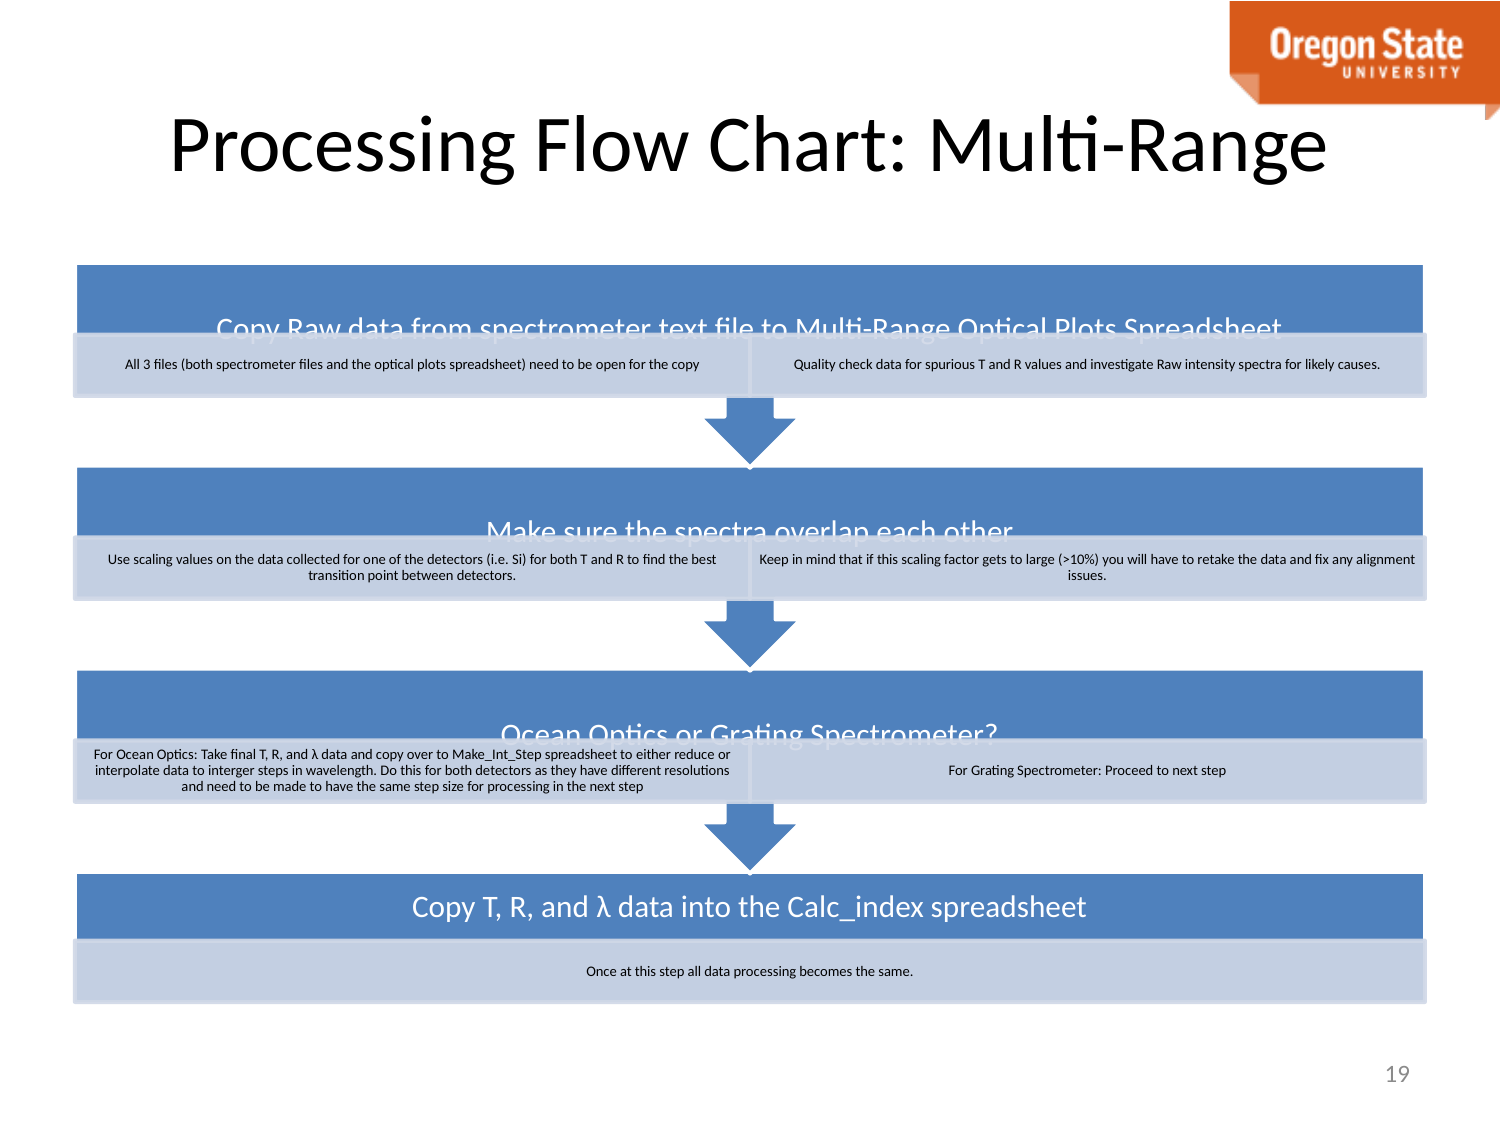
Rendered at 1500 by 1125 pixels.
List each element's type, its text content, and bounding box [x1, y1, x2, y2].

slide_number 19 [1074, 1042, 1425, 1103]
title Processing Flow Chart: Multi-Range [75, 45, 1425, 233]
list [74, 262, 1426, 1006]
